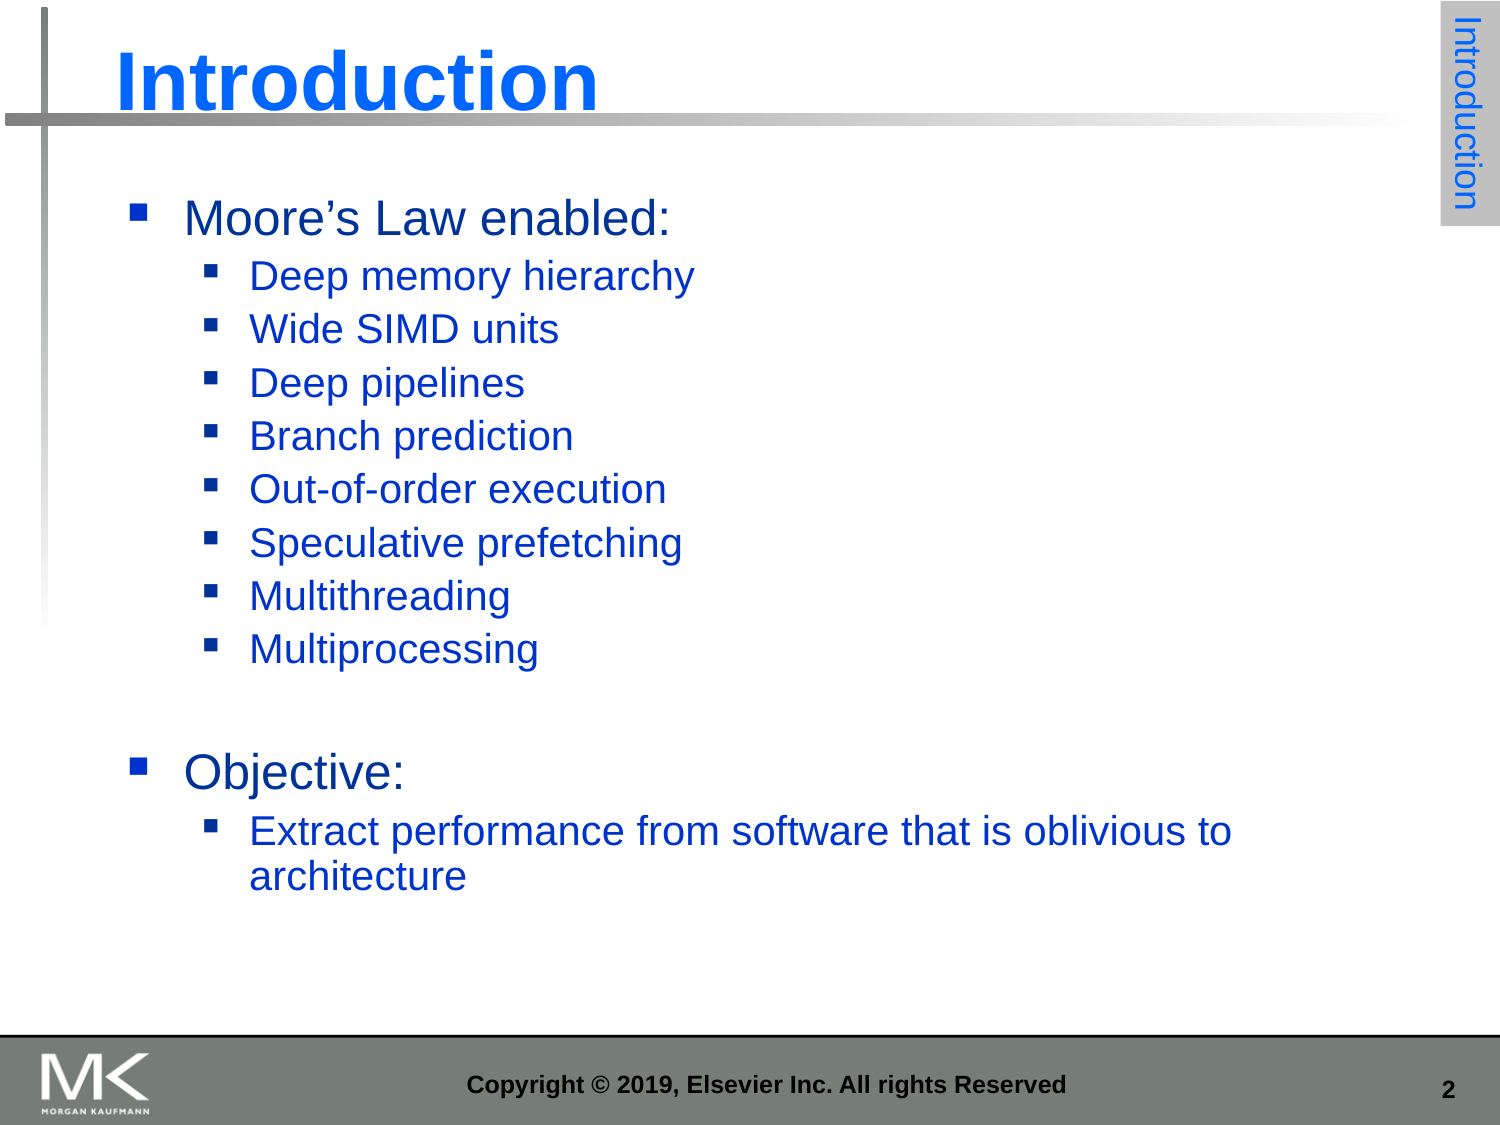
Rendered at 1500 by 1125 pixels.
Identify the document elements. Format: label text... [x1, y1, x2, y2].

footer Copyright © 2019, Elsevier Inc. All rights Reserved [170, 1046, 1365, 1106]
text_box Introduction [1440, 0, 1500, 227]
title Introduction [100, 18, 1440, 135]
picture [29, 1046, 160, 1123]
list Moore’s Law enabled: Deep memory hierarchy Wide SIMD units Deep pipelines Branch prediction Out-of-order execution Speculative prefetching Multithreading Multiprocessing Objective: Extract performance from software that is oblivious to architecture [111, 184, 1470, 1024]
